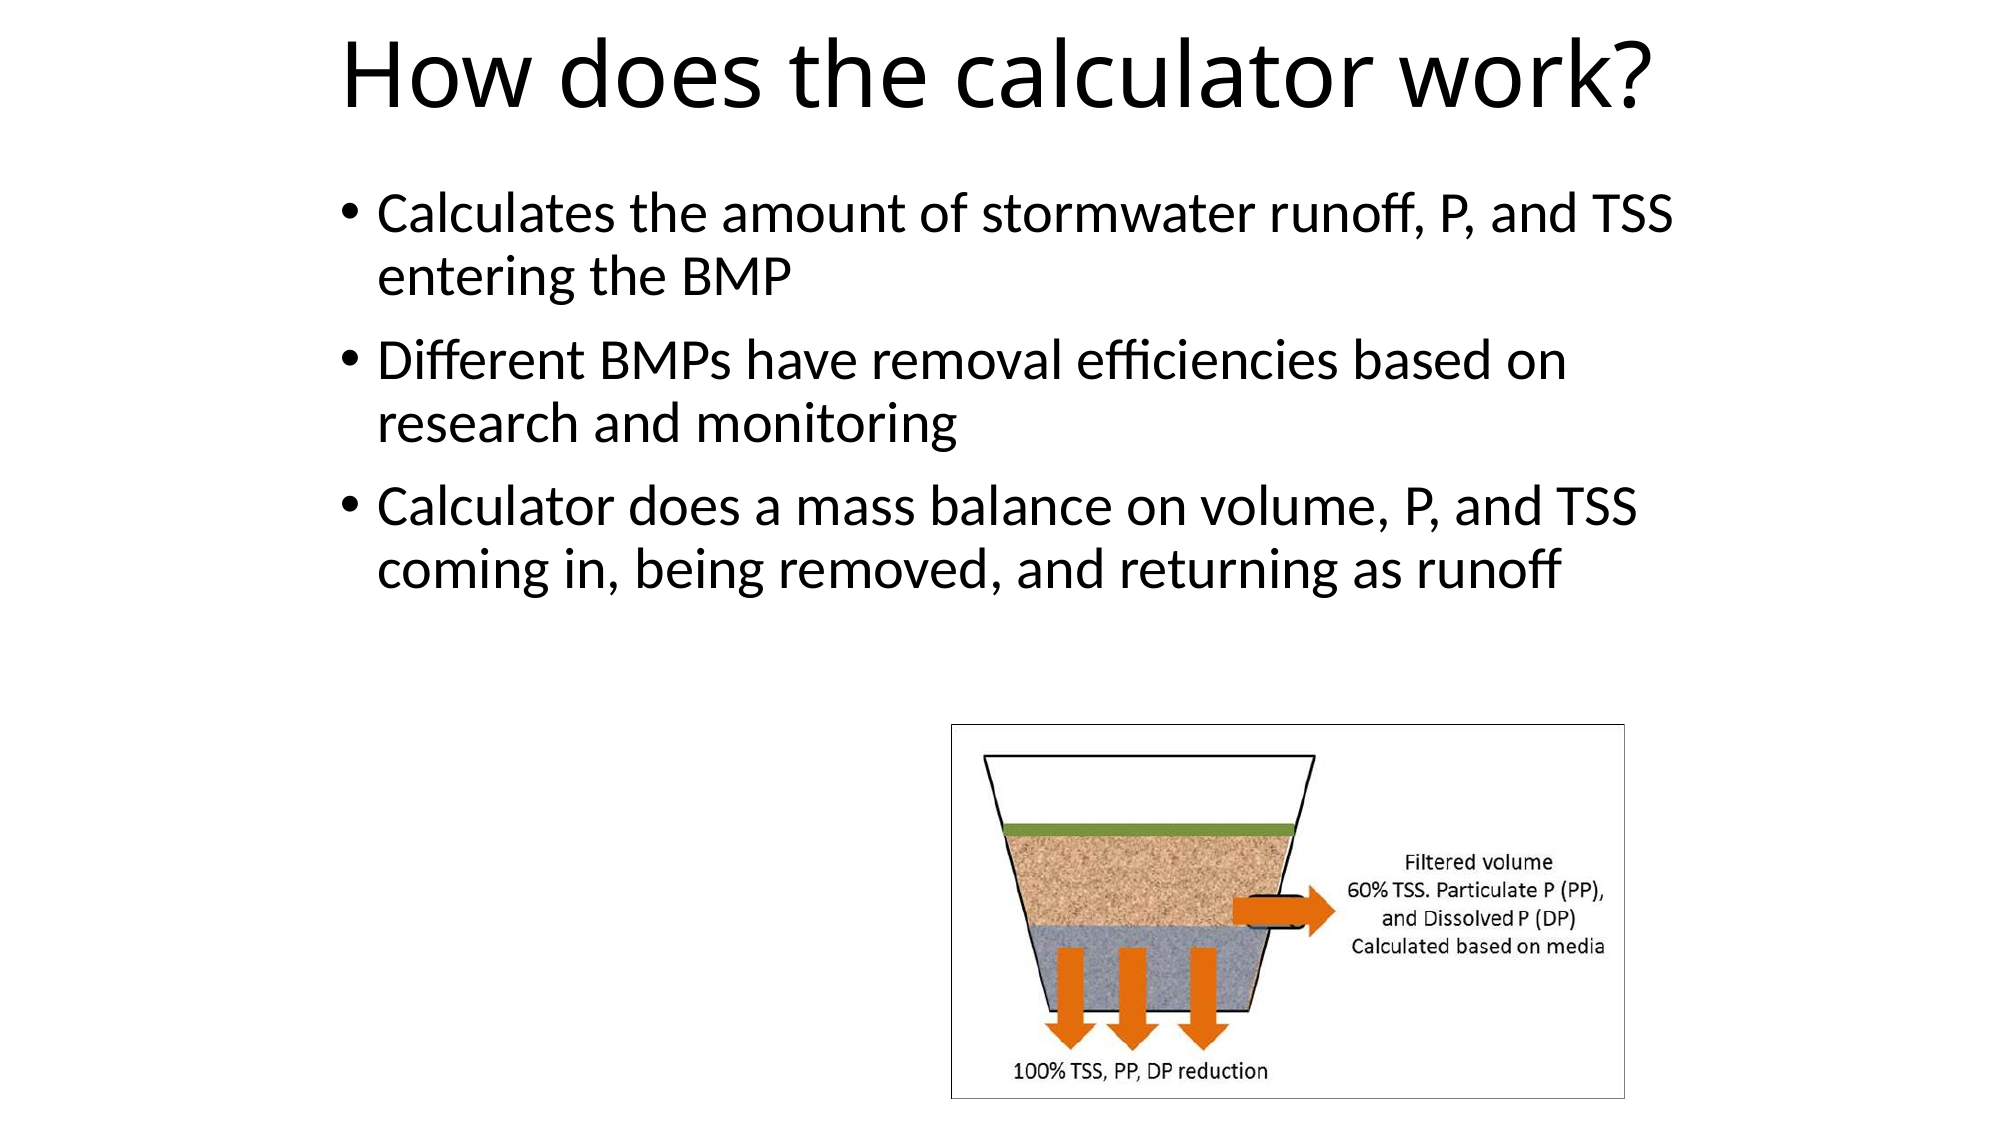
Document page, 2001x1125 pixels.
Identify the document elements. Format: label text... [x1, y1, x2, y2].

title How does the calculator work? [324, 6, 1675, 150]
list Calculates the amount of stormwater runoff, P, and TSS entering the BMP Different BMPs have removal efficiencies based on research and monitoring Calculator does a mass balance on volume, P, and TSS coming in, being removed, and returning as runoff [324, 174, 1700, 1005]
picture [949, 724, 1625, 1099]
